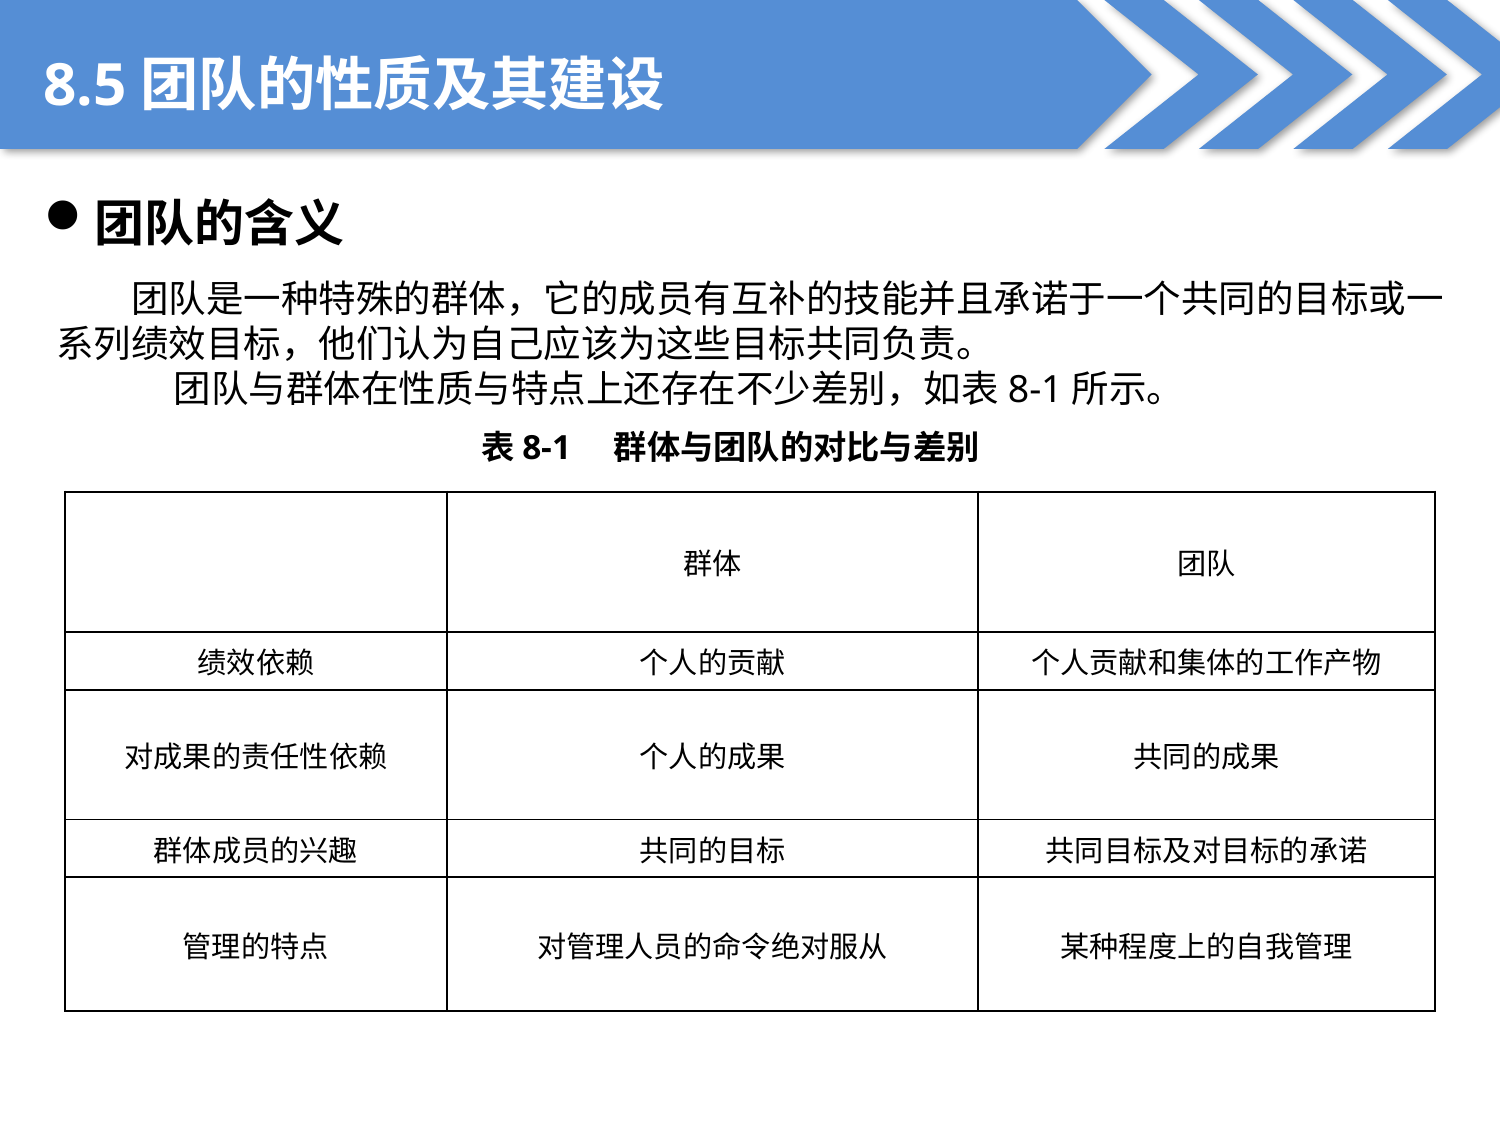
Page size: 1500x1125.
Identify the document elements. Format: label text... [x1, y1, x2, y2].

text_box 表8-1 群体与团队的对比与差别 [466, 418, 995, 474]
table_cell 个人的贡献 [448, 633, 977, 689]
text_box 8.5团队的性质及其建设 [29, 39, 680, 74]
table_cell 绩效依赖 [66, 633, 446, 689]
table_cell 管理的特点 [66, 878, 446, 1010]
table_cell 共同目标及对目标的承诺 [979, 820, 1434, 876]
table_cell 共同的目标 [448, 820, 977, 876]
table_cell 某种程度上的自我管理 [979, 878, 1434, 1010]
table_header [66, 493, 446, 631]
table_cell 对管理人员的命令绝对服从 [448, 878, 977, 1010]
table_cell 个人贡献和集体的工作产物 [979, 633, 1434, 689]
table_cell 群体成员的兴趣 [66, 820, 446, 876]
table_cell 个人的成果 [448, 691, 977, 819]
text_box 团队是一种特殊的群体，它的成员有互补的技能并且承诺于一个共同的目标或一系列绩效目标，他们认为自己应该为这些目标共同负责。 团队与群体在性质与特点上还存在不少差别，如表8-1所示。 [41, 267, 1459, 417]
table_header 群体 [448, 493, 977, 631]
text_box 8.5团队的性质及其建设 [29, 76, 680, 125]
table_cell 对成果的责任性依赖 [66, 691, 446, 819]
text_box 团队的含义 [29, 184, 420, 260]
table_header 团队 [979, 493, 1434, 631]
table_cell 共同的成果 [979, 691, 1434, 819]
